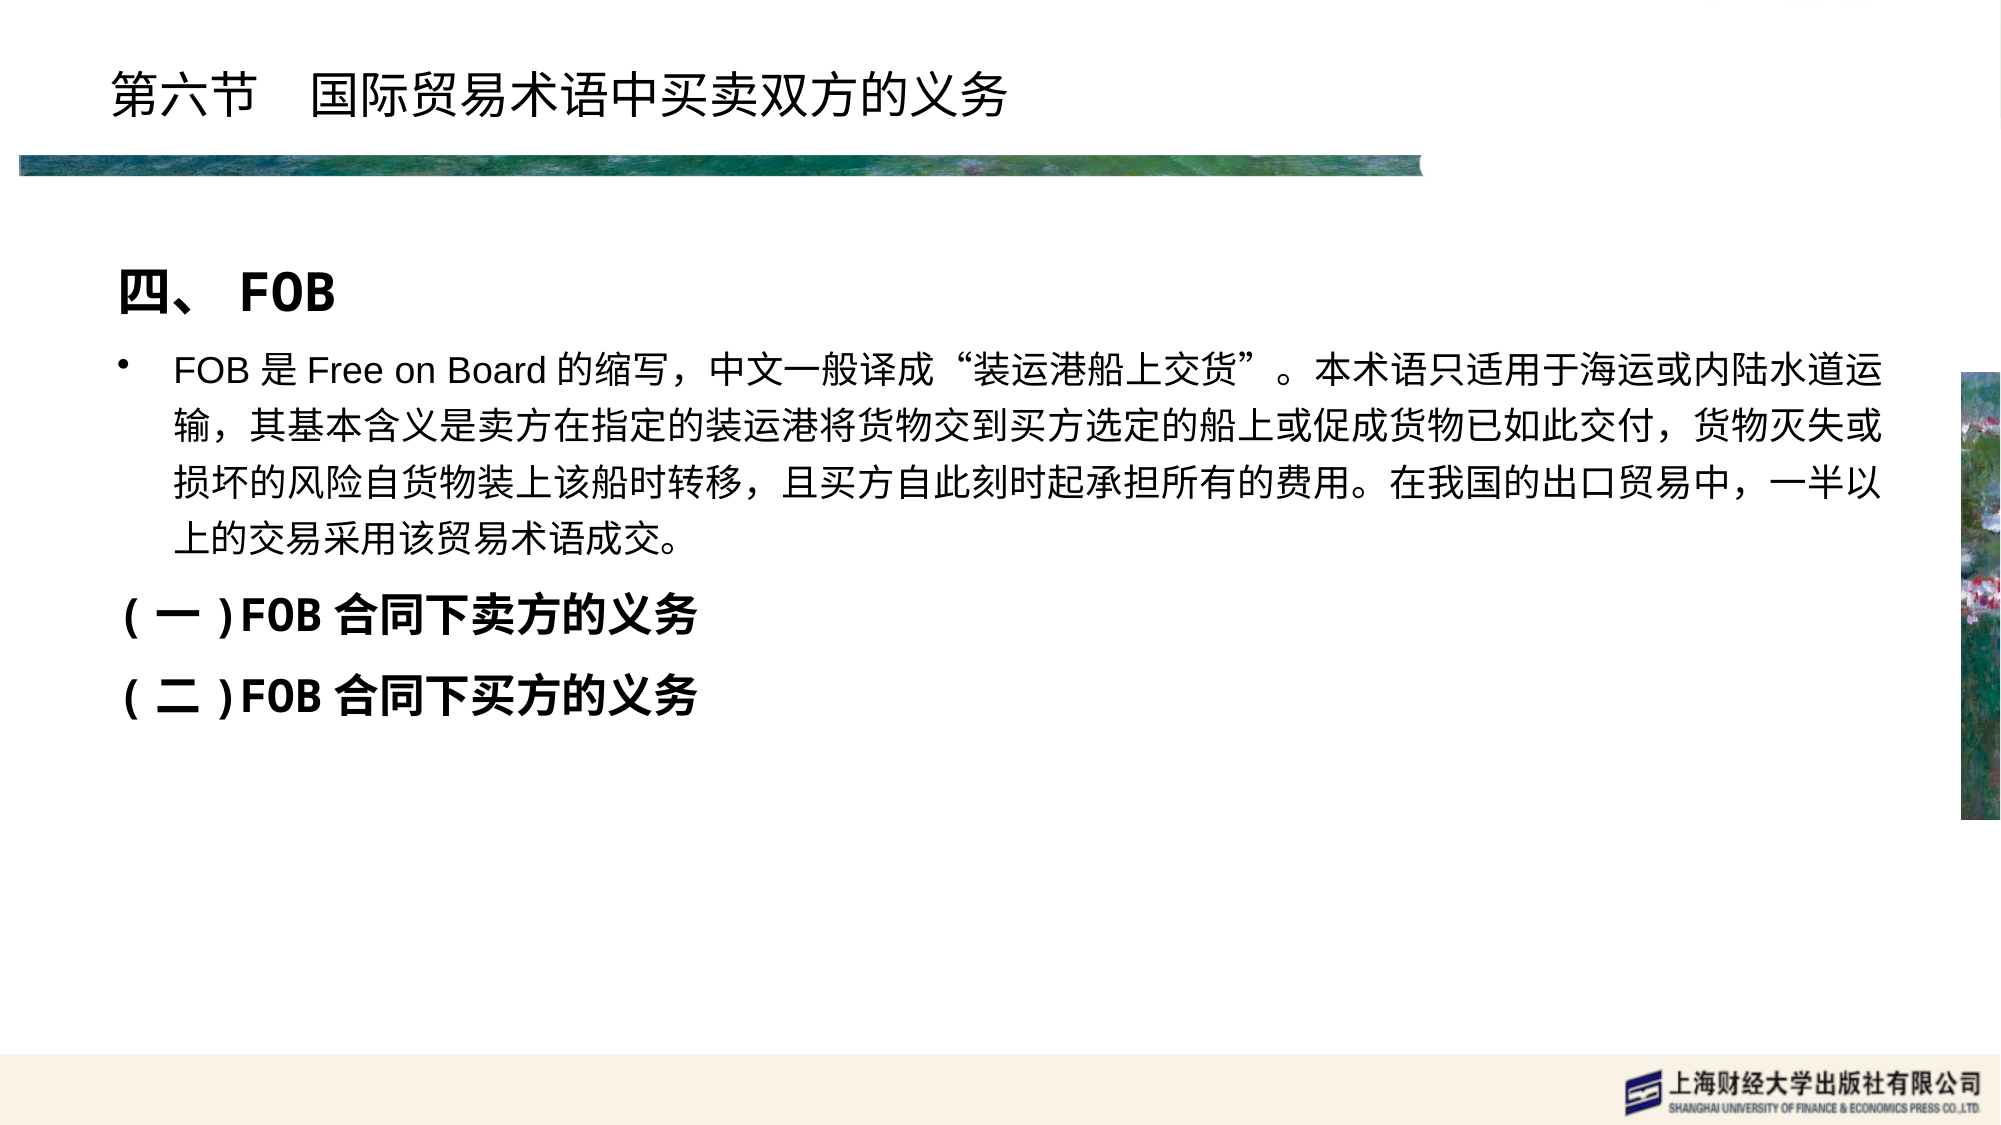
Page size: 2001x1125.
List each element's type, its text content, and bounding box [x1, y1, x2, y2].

picture [0, 0, 2001, 1125]
list 四、FOB FOB是Free on Board的缩写，中文一般译成“装运港船上交货”。本术语只适用于海运或内陆水道运输，其基本含义是卖方在指定的装运港将货物交到买方选定的船上或促成货物已如此交付，货物灭失或损坏的风险自货物装上该船时转移，且买方自此刻时起承担所有的费用。在我国的出口贸易中，一半以上的交易采用该贸易术语成交。 (一)FOB合同下卖方的义务 (二)FOB合同下买方的义务 [102, 233, 1898, 1032]
title 第六节 国际贸易术语中买卖双方的义务 [94, 42, 1451, 146]
